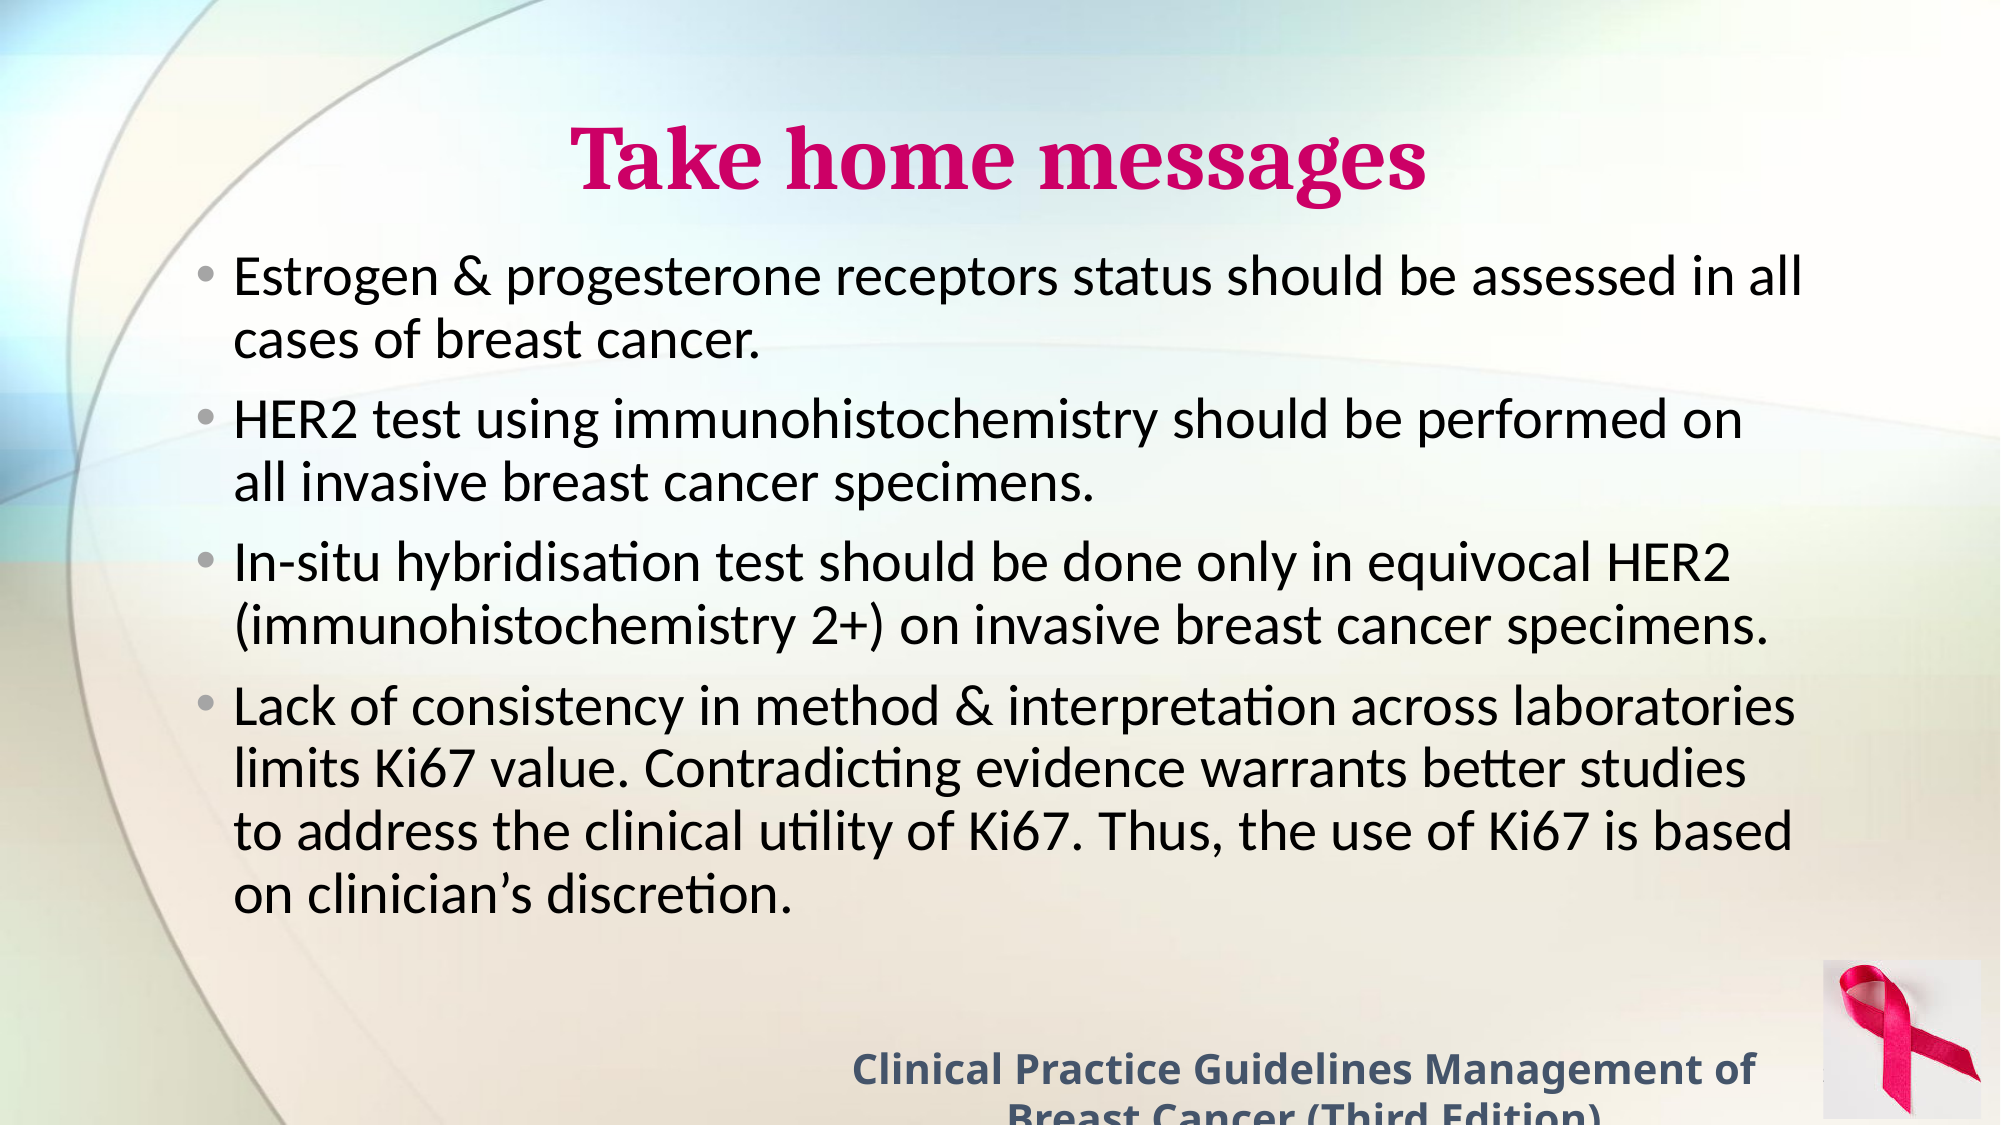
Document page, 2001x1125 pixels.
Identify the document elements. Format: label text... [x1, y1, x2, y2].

list Estrogen & progesterone receptors status should be assessed in all cases of breast cancer. HER2 test using immunohistochemistry should be performed on all invasive breast cancer specimens. In-situ hybridisation test should be done only in equivocal HER2 (immunohistochemistry 2+) on invasive breast cancer specimens. Lack of consistency in method & interpretation across laboratories limits Ki67 value. Contradicting evidence warrants better studies to address the clinical utility of Ki67. Thus, the use of Ki67 is based on clinician’s discretion. [180, 237, 1824, 996]
picture [0, 0, 2001, 1125]
text_box Clinical Practice Guidelines Management of Breast Cancer (Third Edition) [788, 1035, 1820, 1125]
text_box Take home messages [249, 41, 1750, 263]
